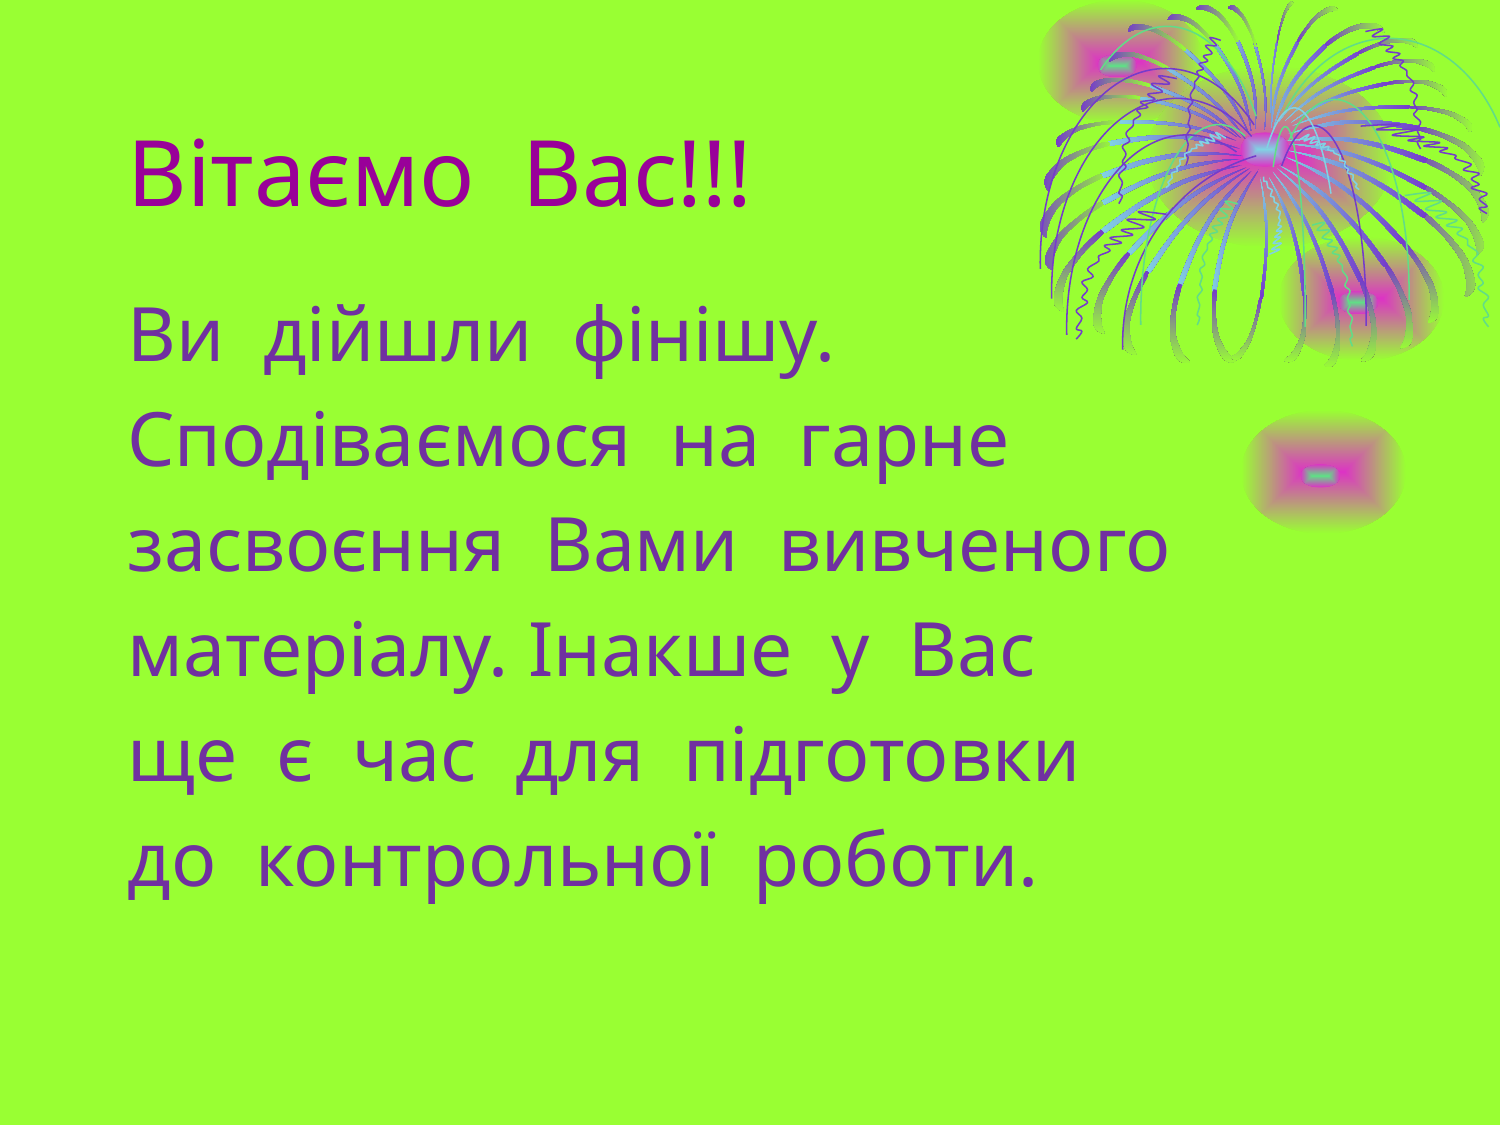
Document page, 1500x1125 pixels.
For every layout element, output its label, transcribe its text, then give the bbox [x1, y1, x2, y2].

title Вітаємо Вас!!! [112, 49, 1388, 278]
list Ви дійшли фінішу. Сподіваємося на гарне засвоєння Вами вивченого матеріалу. Інакше у Вас ще є час для підготовки до контрольної роботи. [112, 278, 1388, 1000]
